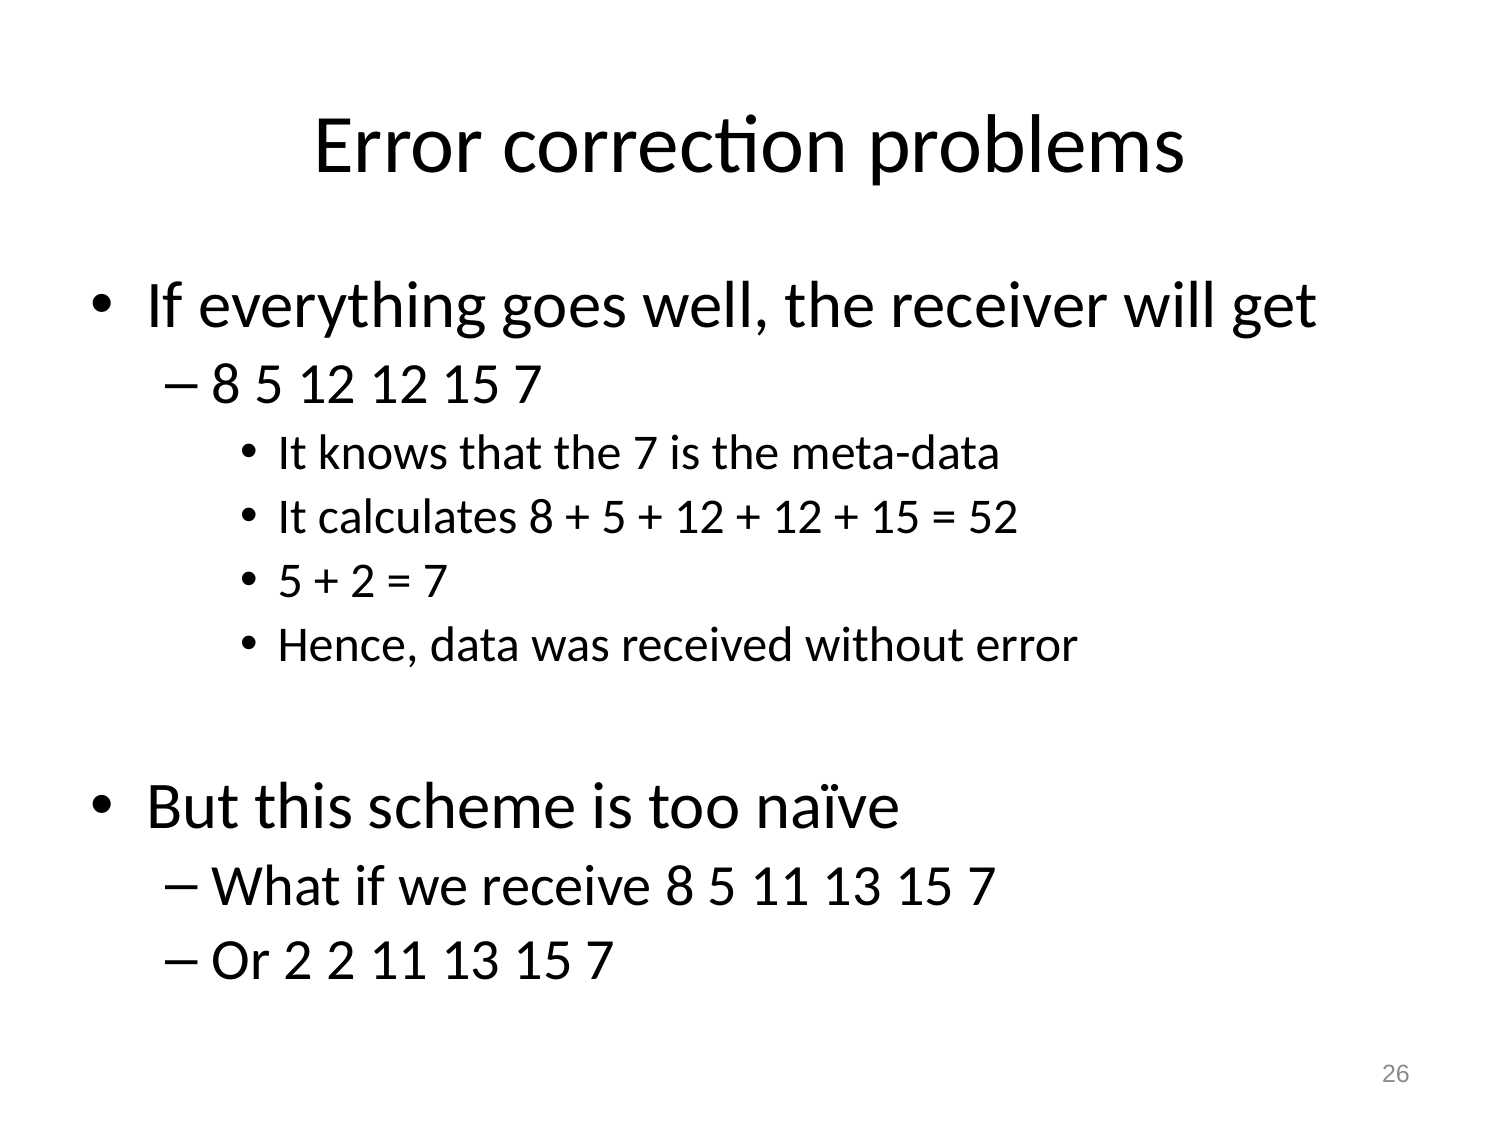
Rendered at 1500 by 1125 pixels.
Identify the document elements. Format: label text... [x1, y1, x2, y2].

slide_number 26 [1074, 1042, 1425, 1103]
list If everything goes well, the receiver will get 8 5 12 12 15 7 It knows that the 7 is the meta-data It calculates 8 + 5 + 12 + 12 + 15 = 52 5 + 2 = 7 Hence, data was received without error But this scheme is too naïve What if we receive 8 5 11 13 15 7 Or 2 2 11 13 15 7 [74, 262, 1426, 1006]
title Error correction problems [74, 44, 1426, 233]
